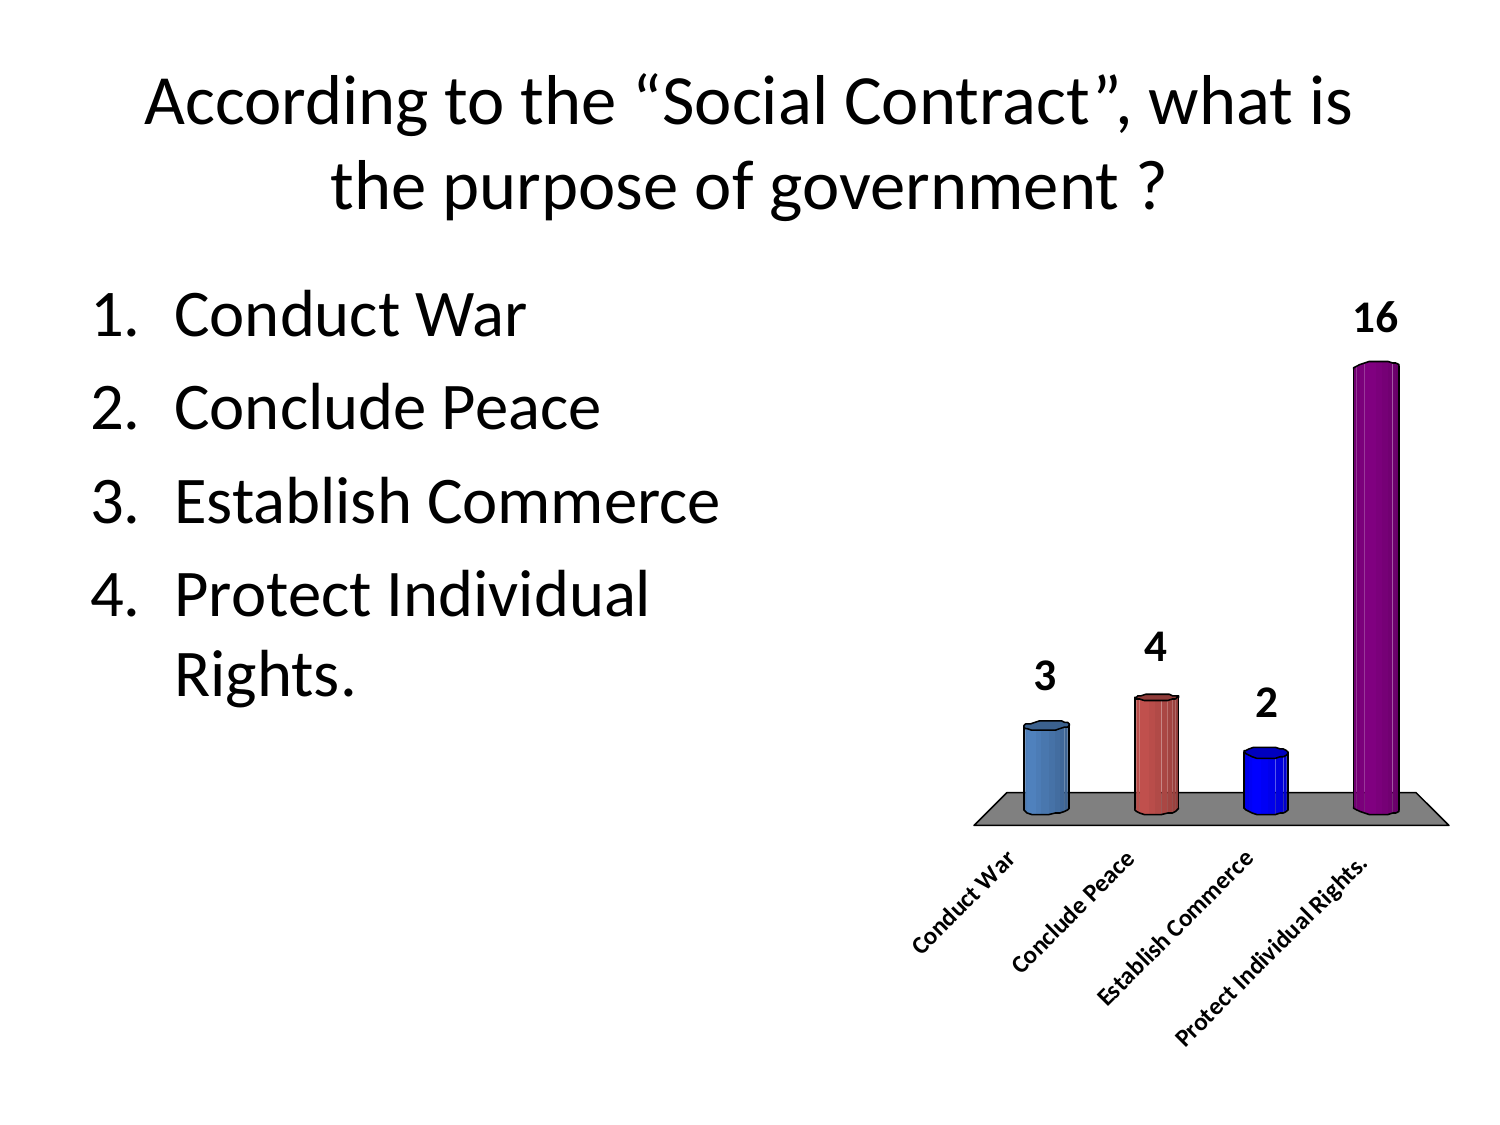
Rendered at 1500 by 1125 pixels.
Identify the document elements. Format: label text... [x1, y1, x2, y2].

list Conduct War Conclude Peace Establish Commerce Protect Individual Rights. [75, 262, 750, 1005]
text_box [739, 270, 1490, 1115]
title According to the “Social Contract”, what is the purpose of government ? [75, 45, 1425, 233]
